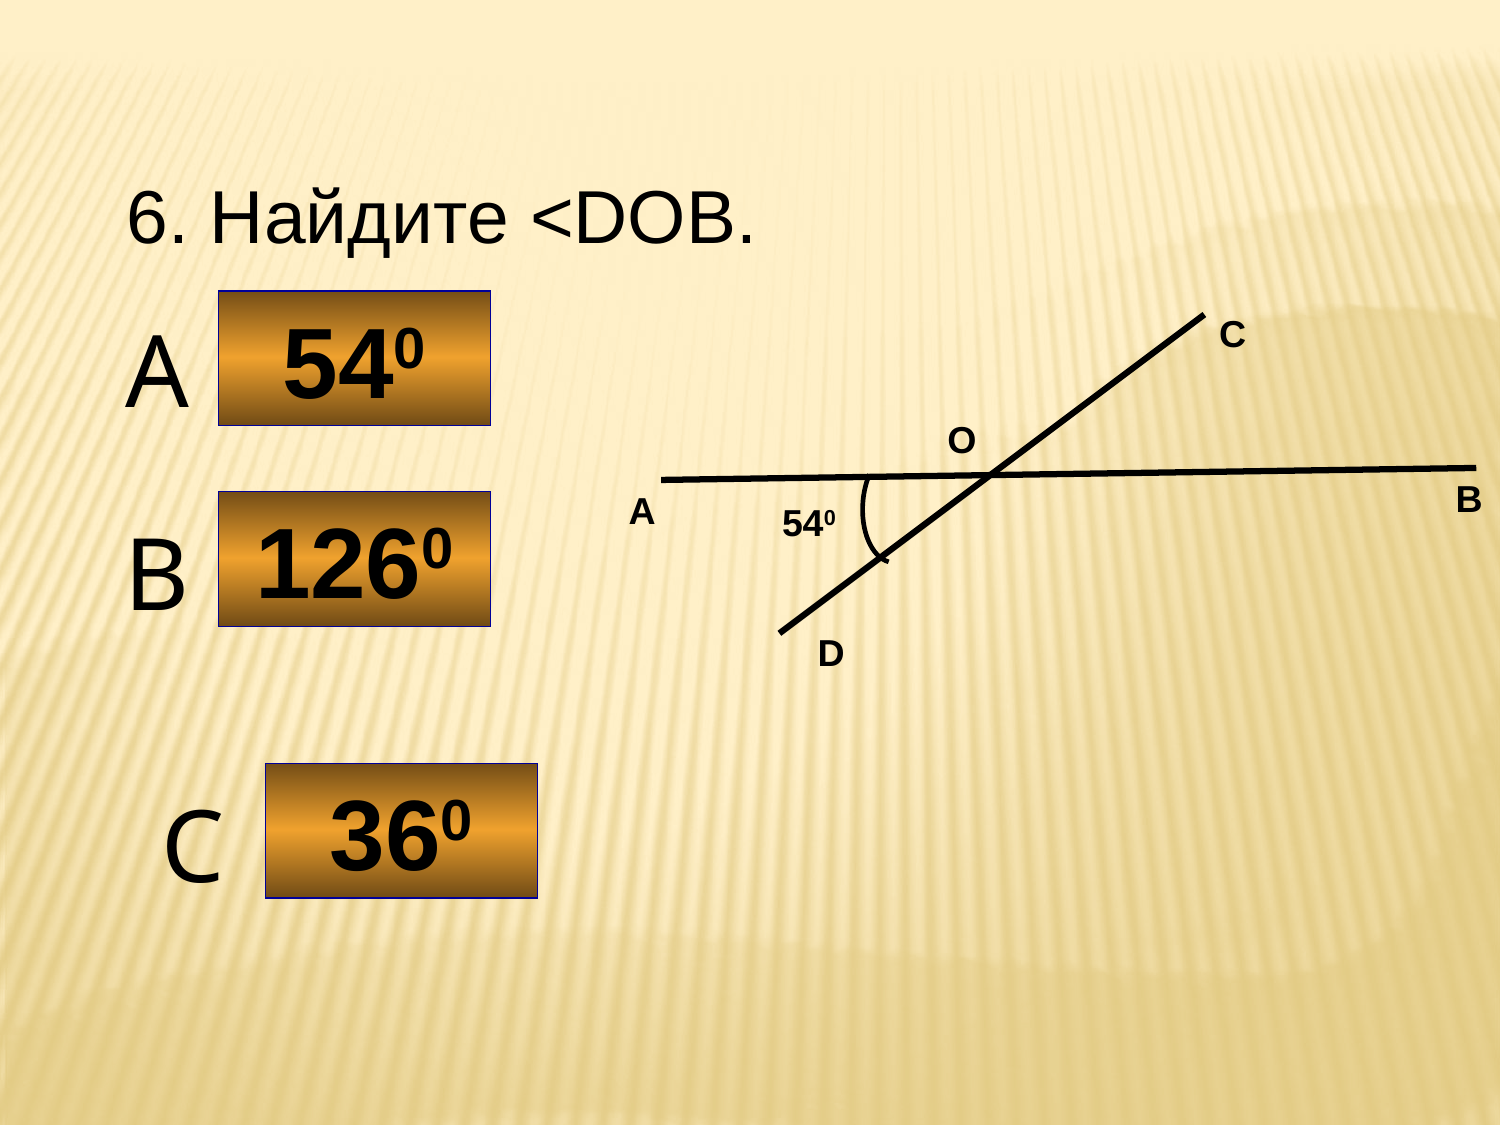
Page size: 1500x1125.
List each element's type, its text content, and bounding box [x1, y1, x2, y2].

text_box A [110, 299, 204, 435]
text_box 1260 [218, 491, 491, 627]
text_box B [109, 503, 205, 639]
text_box 360 [265, 763, 538, 898]
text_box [613, 302, 1500, 683]
text_box C [146, 774, 240, 910]
text_box 540 [218, 290, 491, 426]
text_box 6. Найдите <DOB. [112, 160, 1247, 266]
